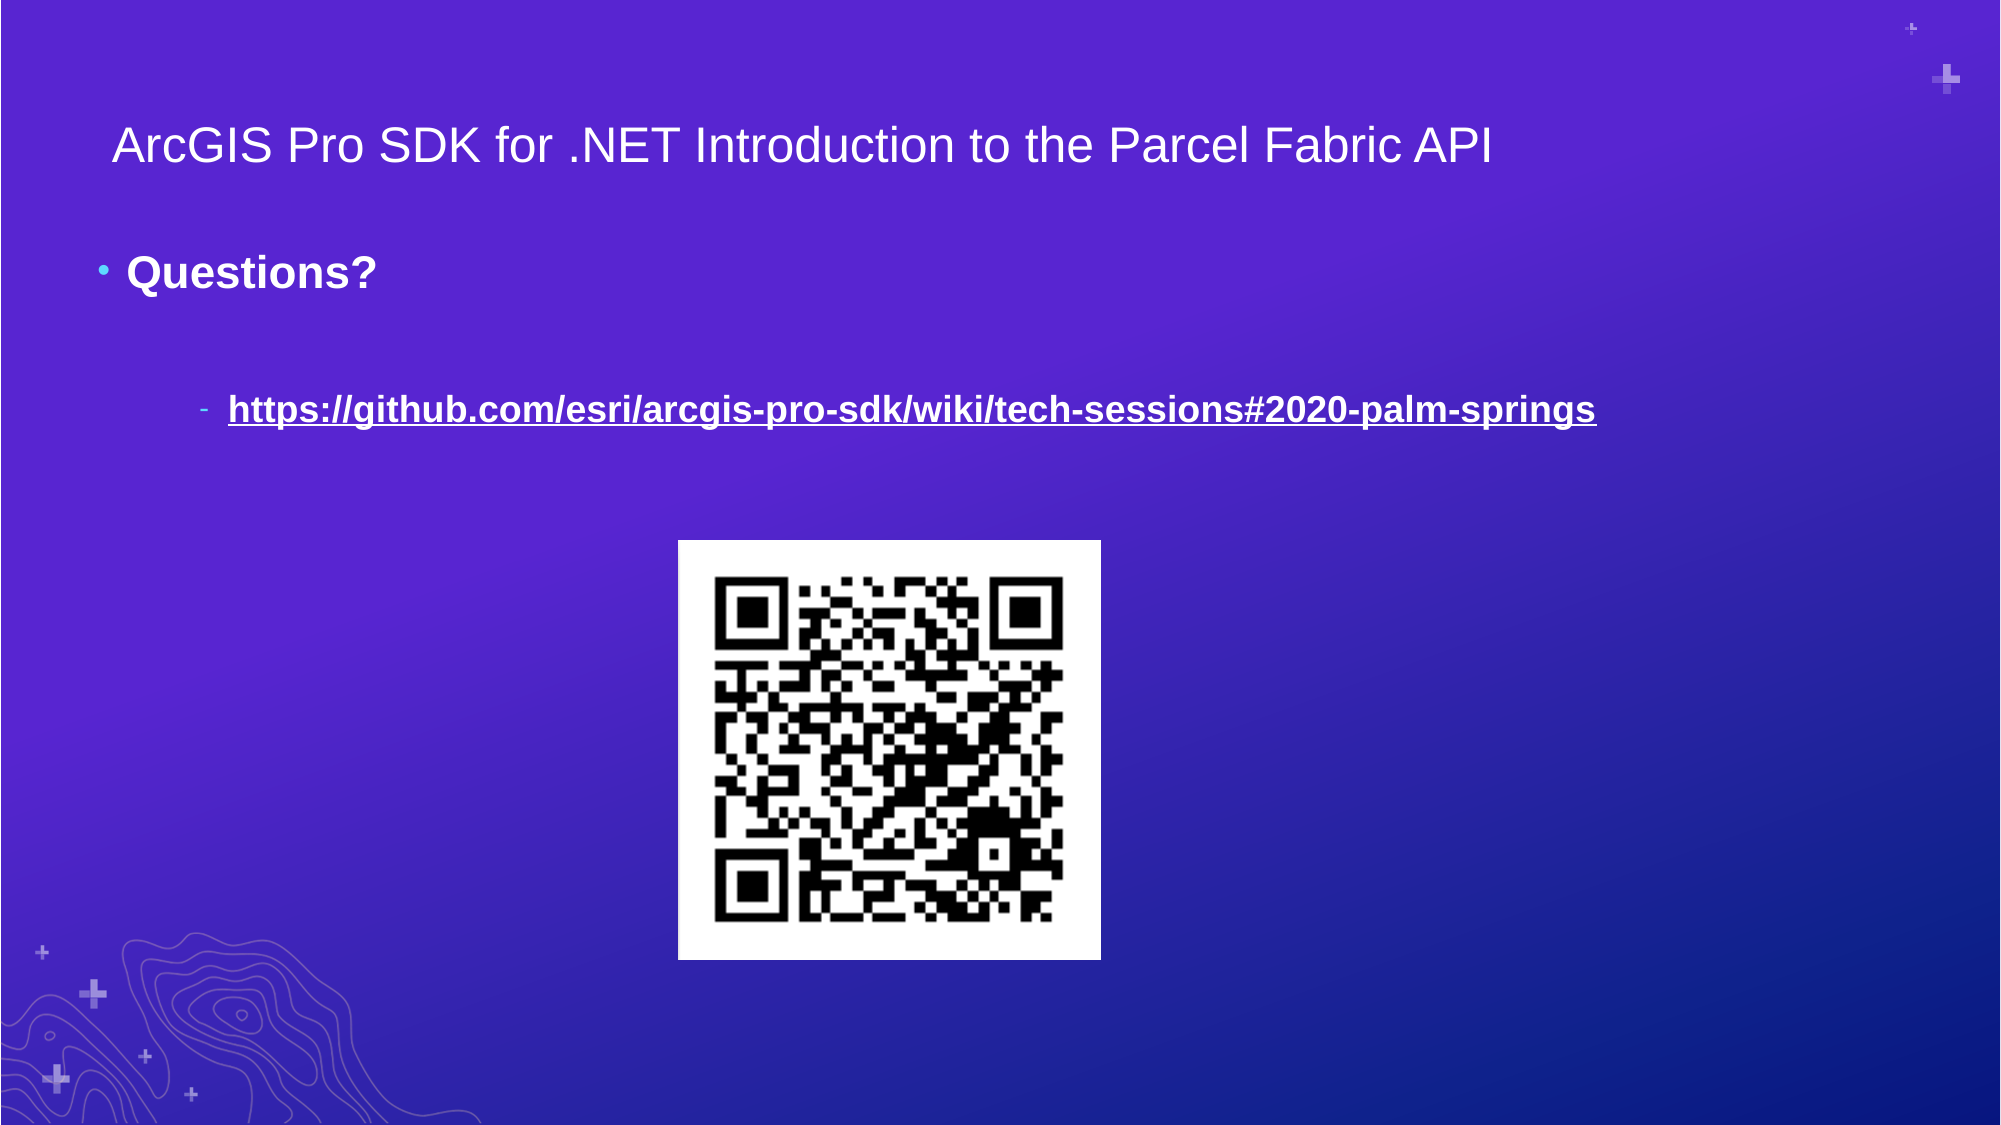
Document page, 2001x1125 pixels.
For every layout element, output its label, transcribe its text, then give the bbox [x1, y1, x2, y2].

title ArcGIS Pro SDK for .NET Introduction to the Parcel Fabric API [111, 111, 1888, 173]
picture [0, 0, 2001, 1125]
list Questions? https://github.com/esri/arcgis-pro-sdk/wiki/tech-sessions#2020-palm-springs [97, 242, 1799, 806]
